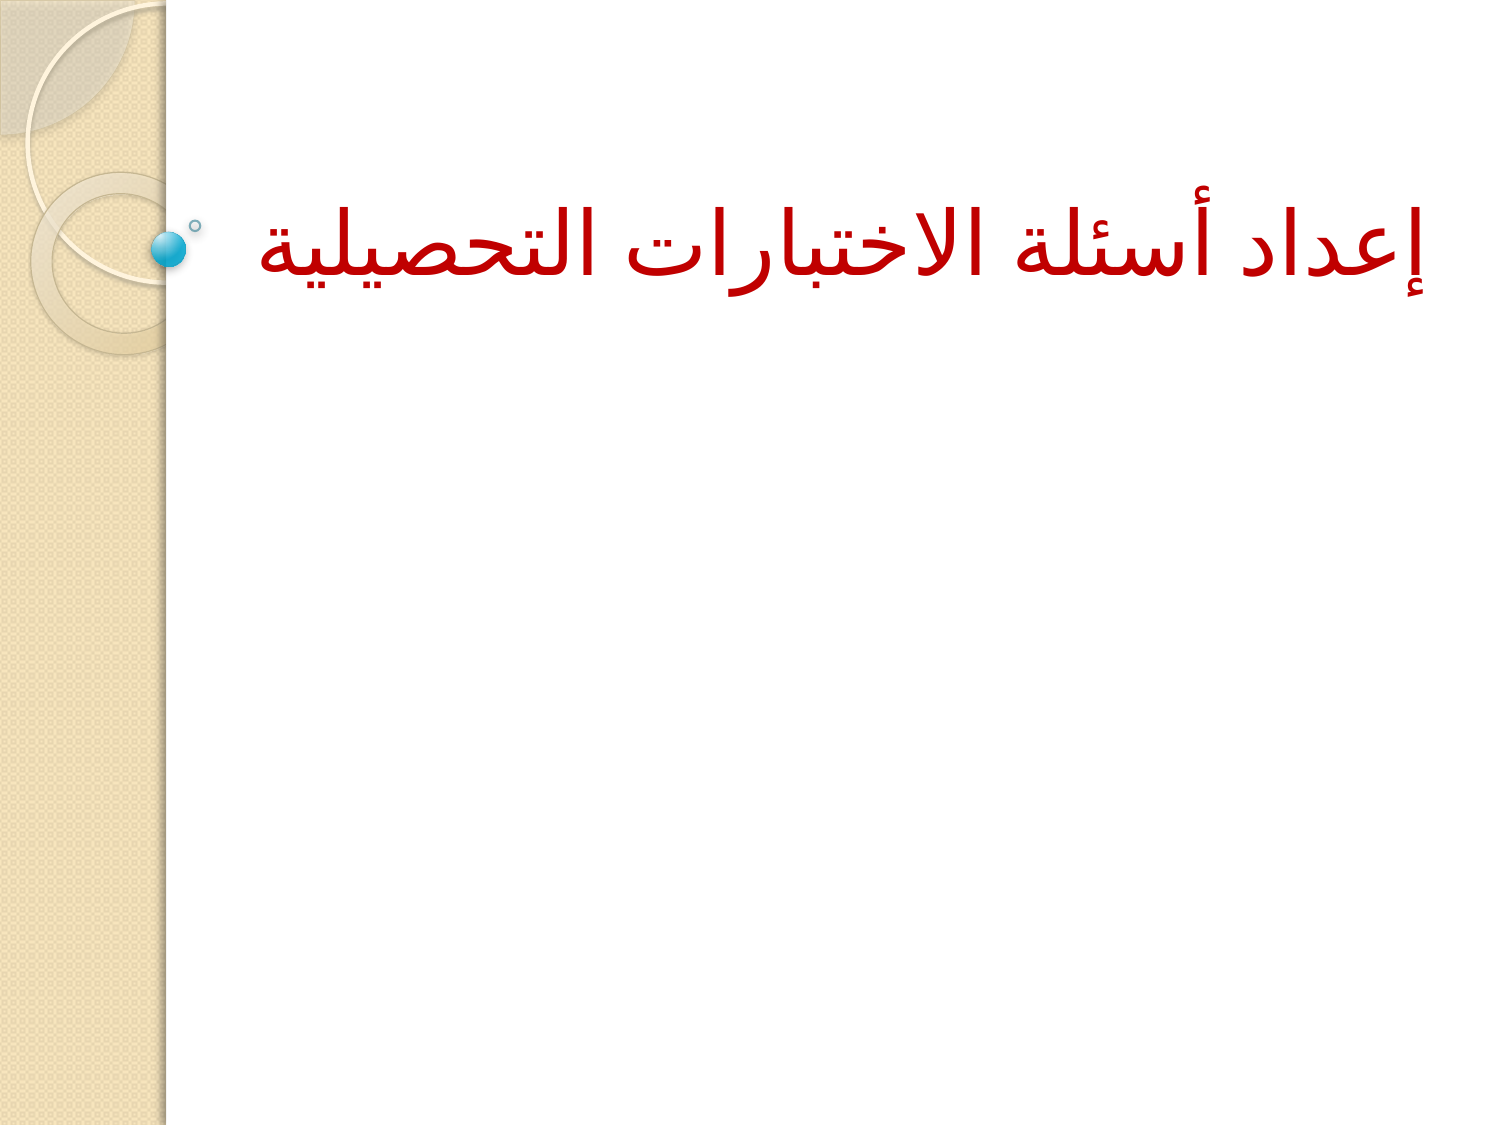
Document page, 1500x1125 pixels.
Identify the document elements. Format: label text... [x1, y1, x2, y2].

title إعداد أسئلة الاختبارات التحصيلية [234, 59, 1450, 301]
